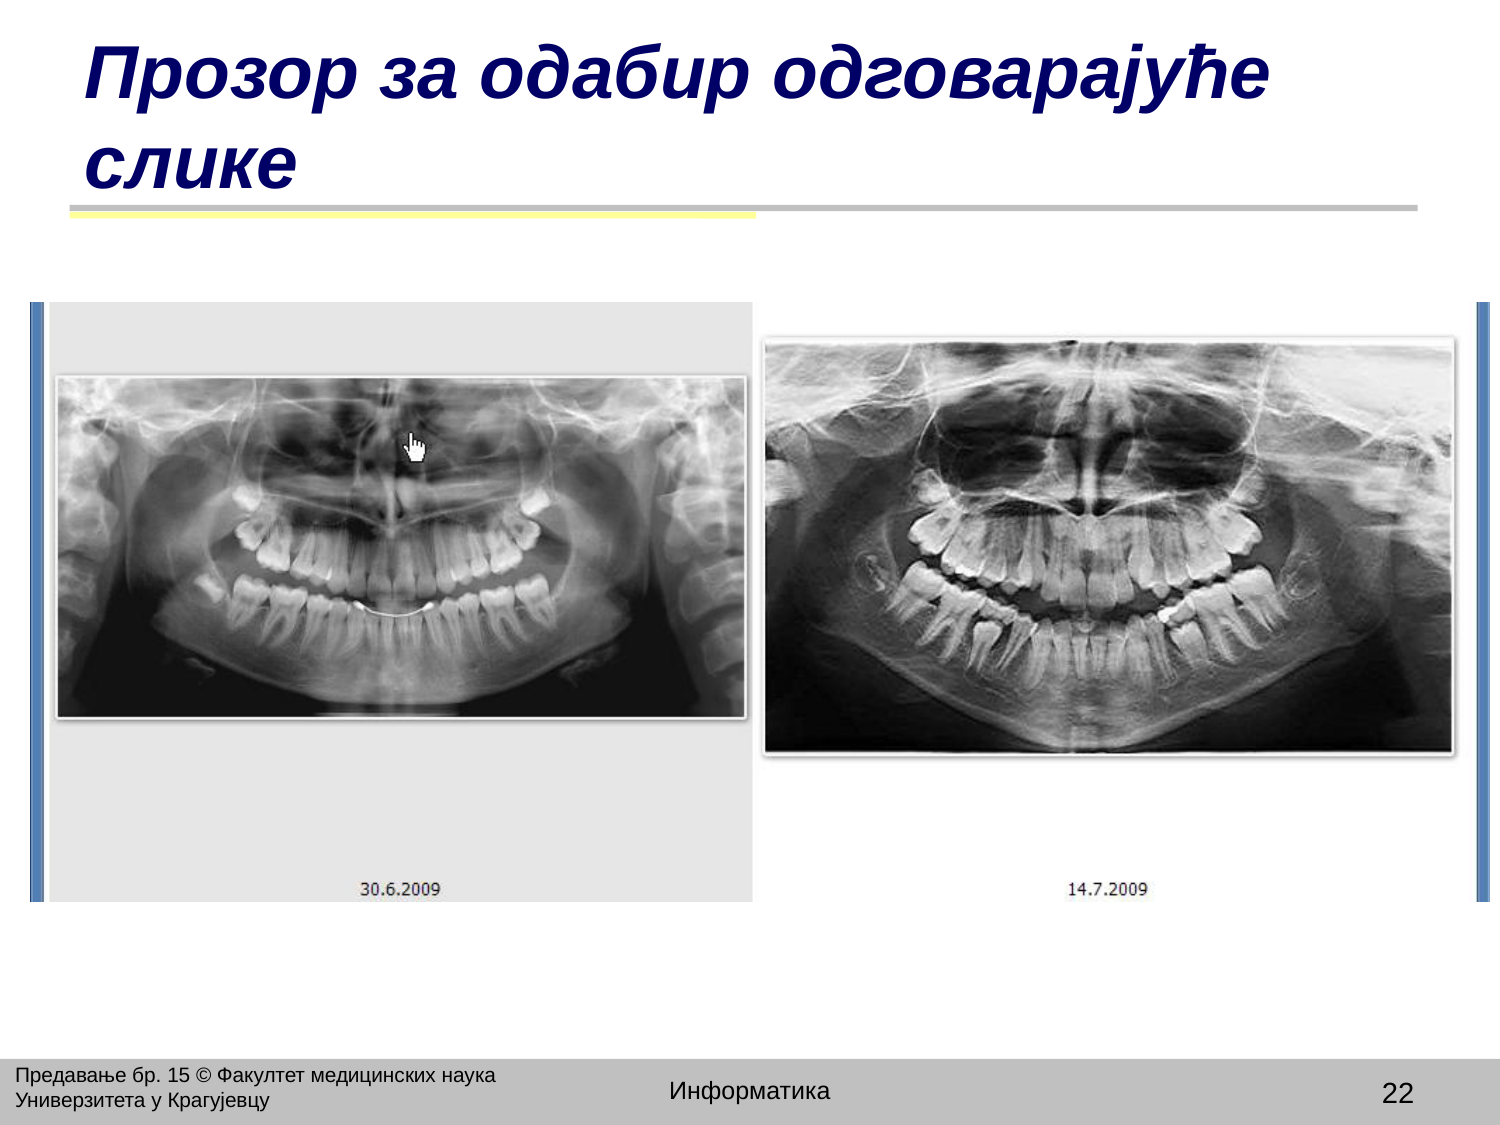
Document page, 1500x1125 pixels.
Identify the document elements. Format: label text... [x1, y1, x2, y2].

slide_number Предавање бр. 15 © Факултет медицинских наука Универзитета у Крагујевцу [0, 1053, 634, 1108]
slide_number 22 [1079, 1066, 1430, 1125]
title Прозор за одабир одговарајуће слике [69, 19, 1426, 208]
footer Информатика [512, 1066, 988, 1125]
picture [29, 301, 1490, 902]
